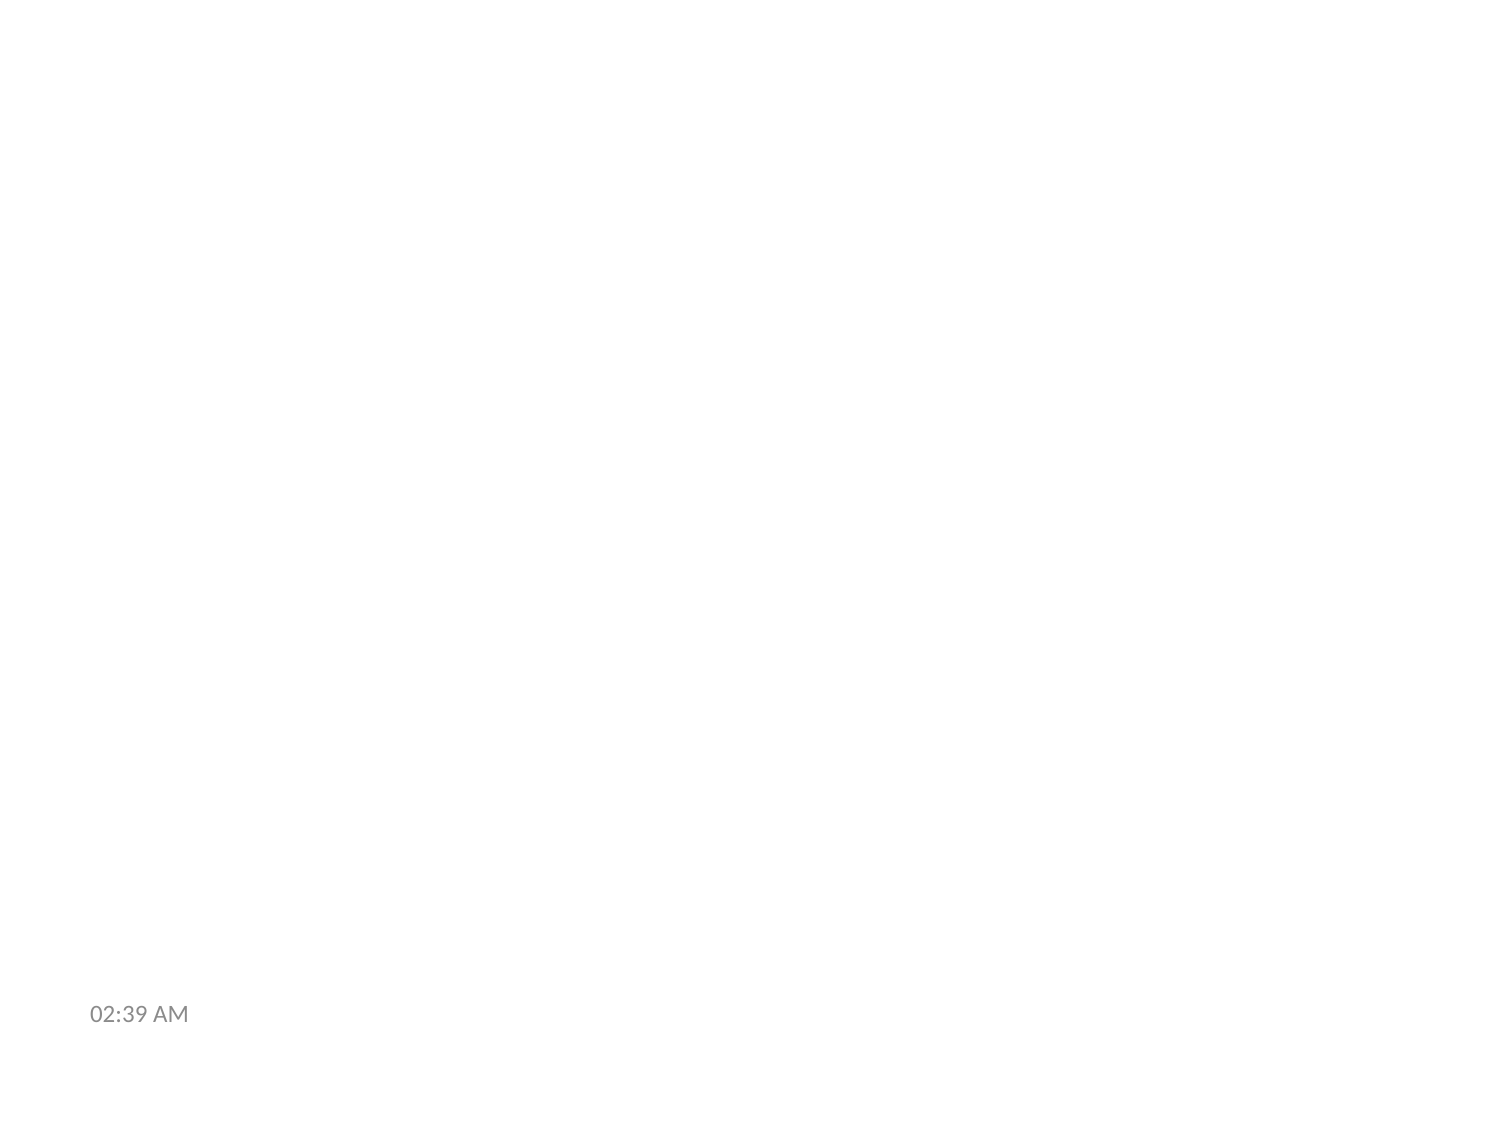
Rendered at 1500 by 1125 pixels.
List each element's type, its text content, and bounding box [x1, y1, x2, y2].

text_box 3:35 PM [75, 982, 425, 1043]
